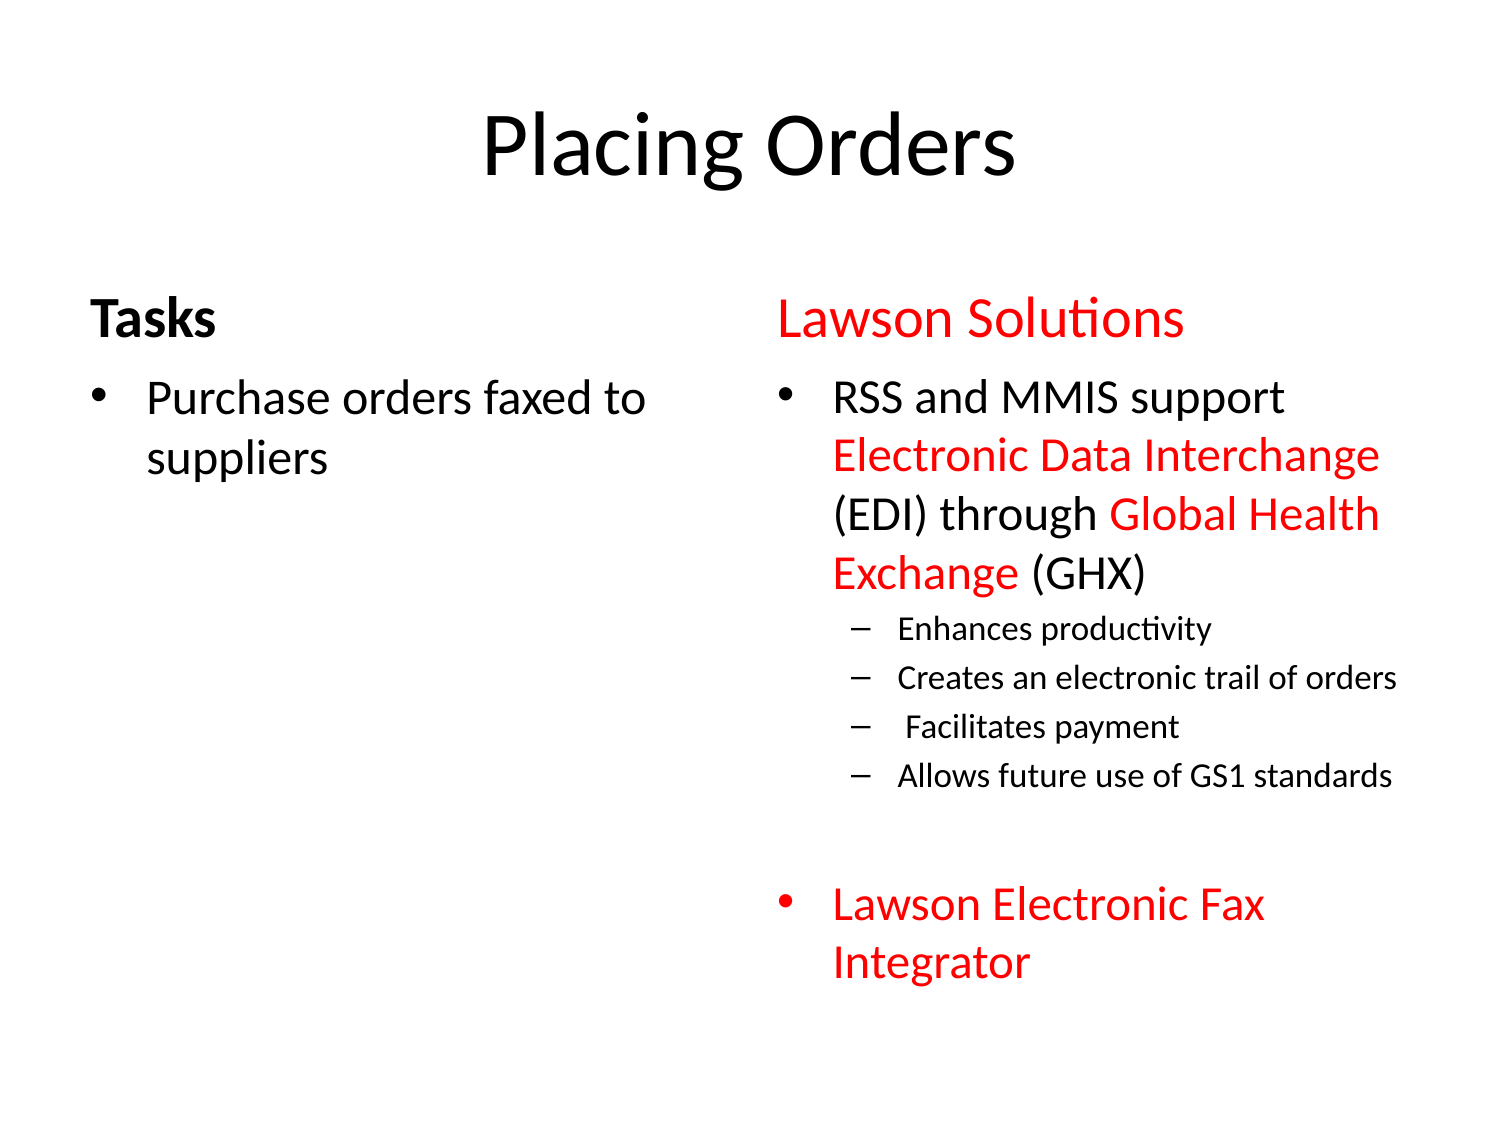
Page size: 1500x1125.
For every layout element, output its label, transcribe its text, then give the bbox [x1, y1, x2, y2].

title Placing Orders [75, 45, 1425, 233]
list Purchase orders faxed to suppliers [75, 356, 738, 1005]
list Tasks [75, 251, 738, 356]
list RSS and MMIS support Electronic Data Interchange (EDI) through Global Health Exchange (GHX) Enhances productivity Creates an electronic trail of orders Facilitates payment Allows future use of GS1 standards Lawson Electronic Fax Integrator [761, 356, 1425, 1005]
list Lawson Solutions [761, 251, 1425, 356]
